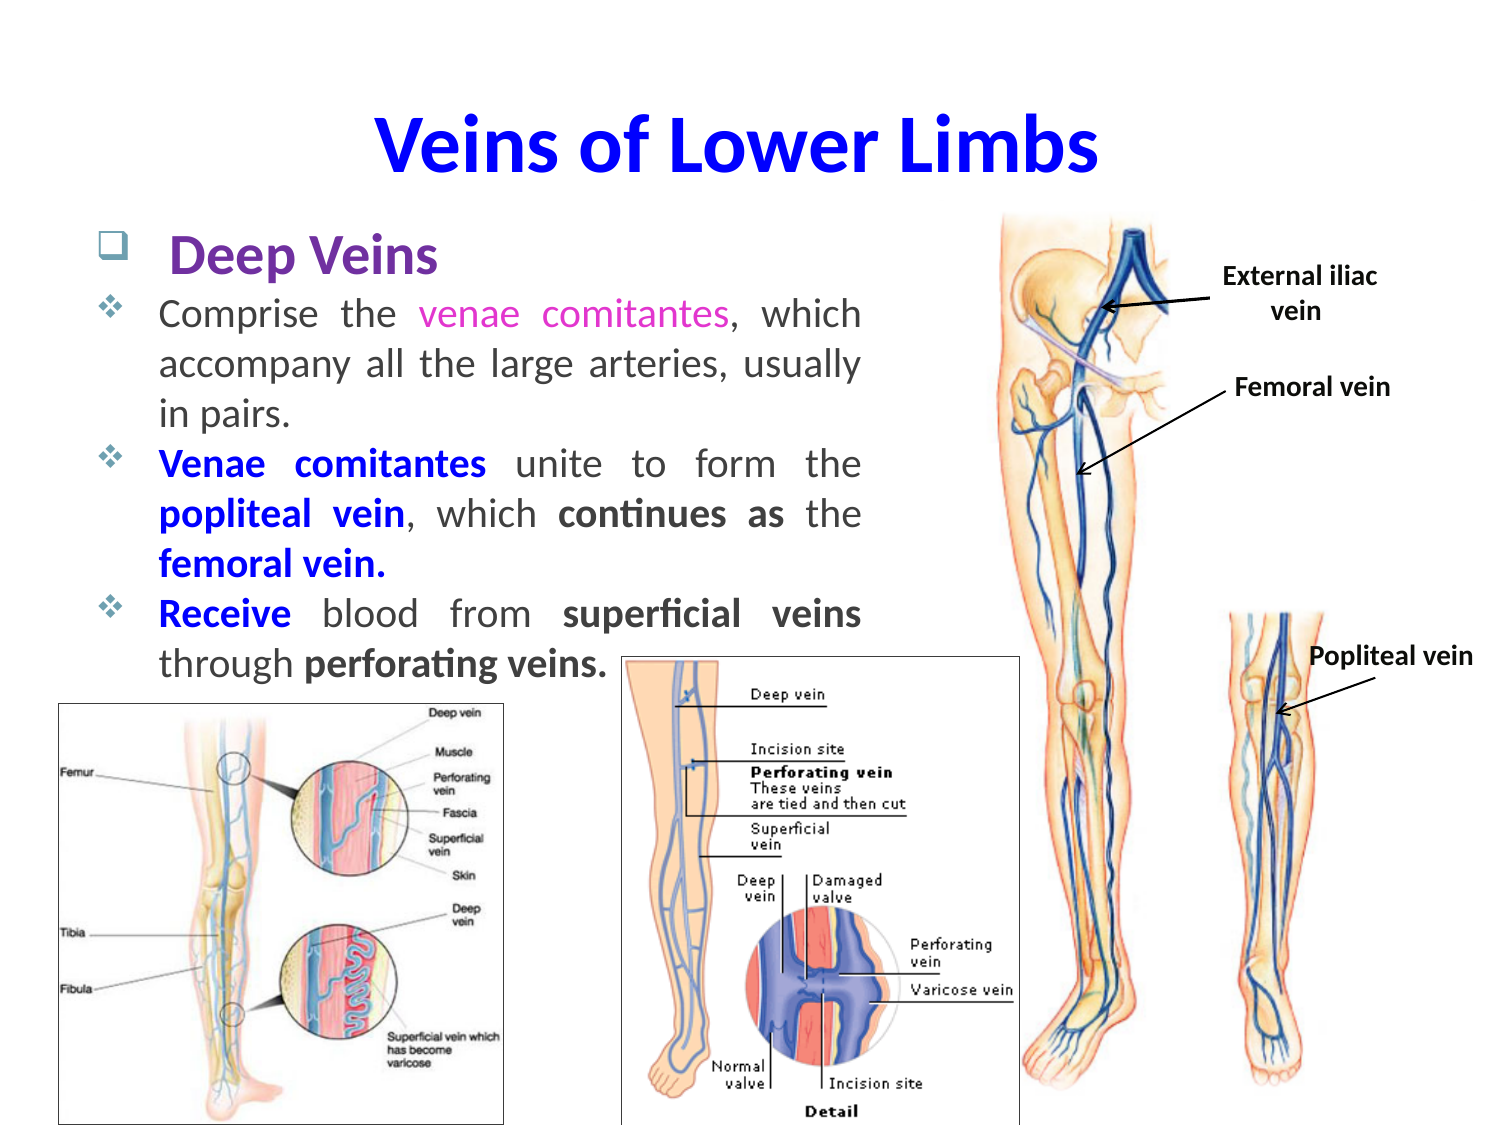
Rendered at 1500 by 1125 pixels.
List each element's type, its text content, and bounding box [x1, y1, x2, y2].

picture [58, 702, 505, 1125]
picture [620, 655, 1020, 1125]
list Deep Veins Comprise the venae comitantes, which accompany all the large arteries, usually in pairs. Venae comitantes unite to form the popliteal vein, which continues as the femoral vein. Receive blood from superficial veins through perforating veins. [24, 208, 878, 862]
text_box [913, 199, 1500, 1097]
title Veins of Lower Limbs [74, 37, 1401, 241]
